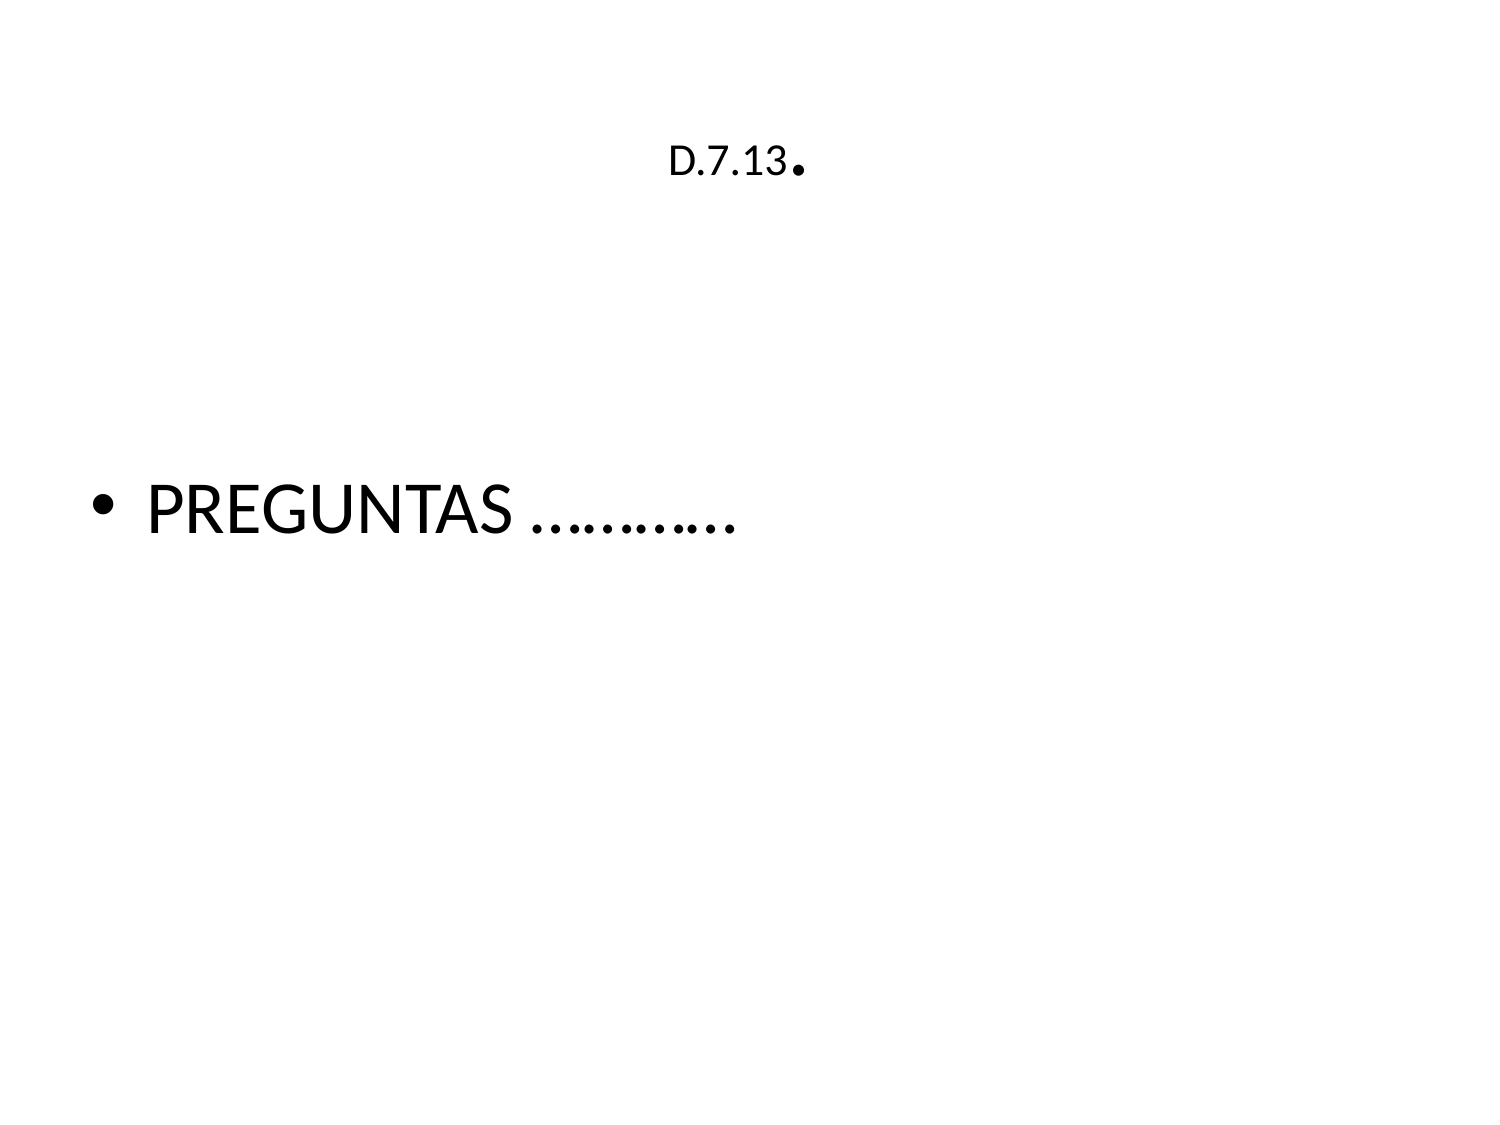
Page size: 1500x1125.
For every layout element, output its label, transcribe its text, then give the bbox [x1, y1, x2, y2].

list PREGUNTAS ………… [75, 262, 1425, 1005]
title D.7.13. [75, 45, 1425, 233]
